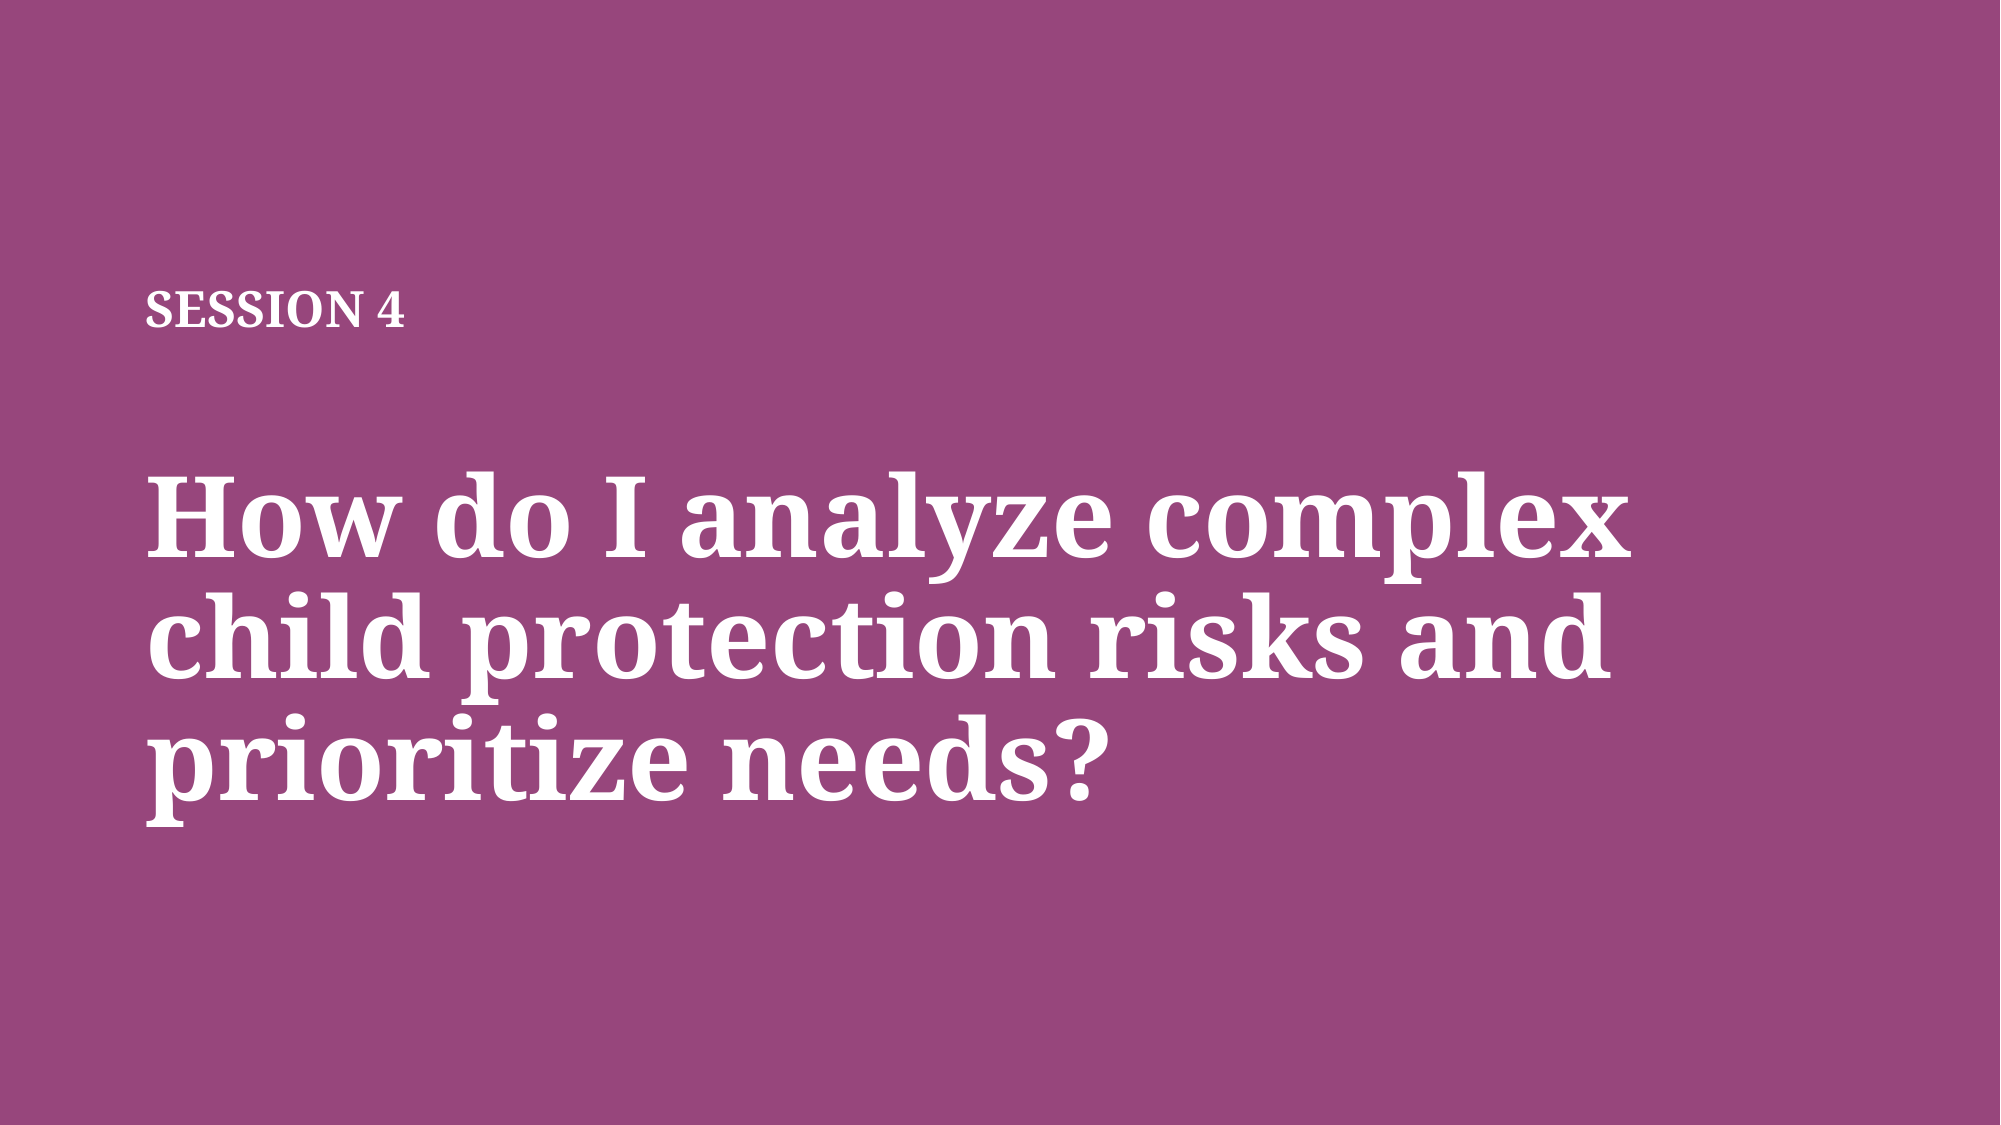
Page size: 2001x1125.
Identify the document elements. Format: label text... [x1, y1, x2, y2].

title SESSION 4 How do I analyze complex child protection risks and prioritize needs? [130, 508, 1853, 601]
